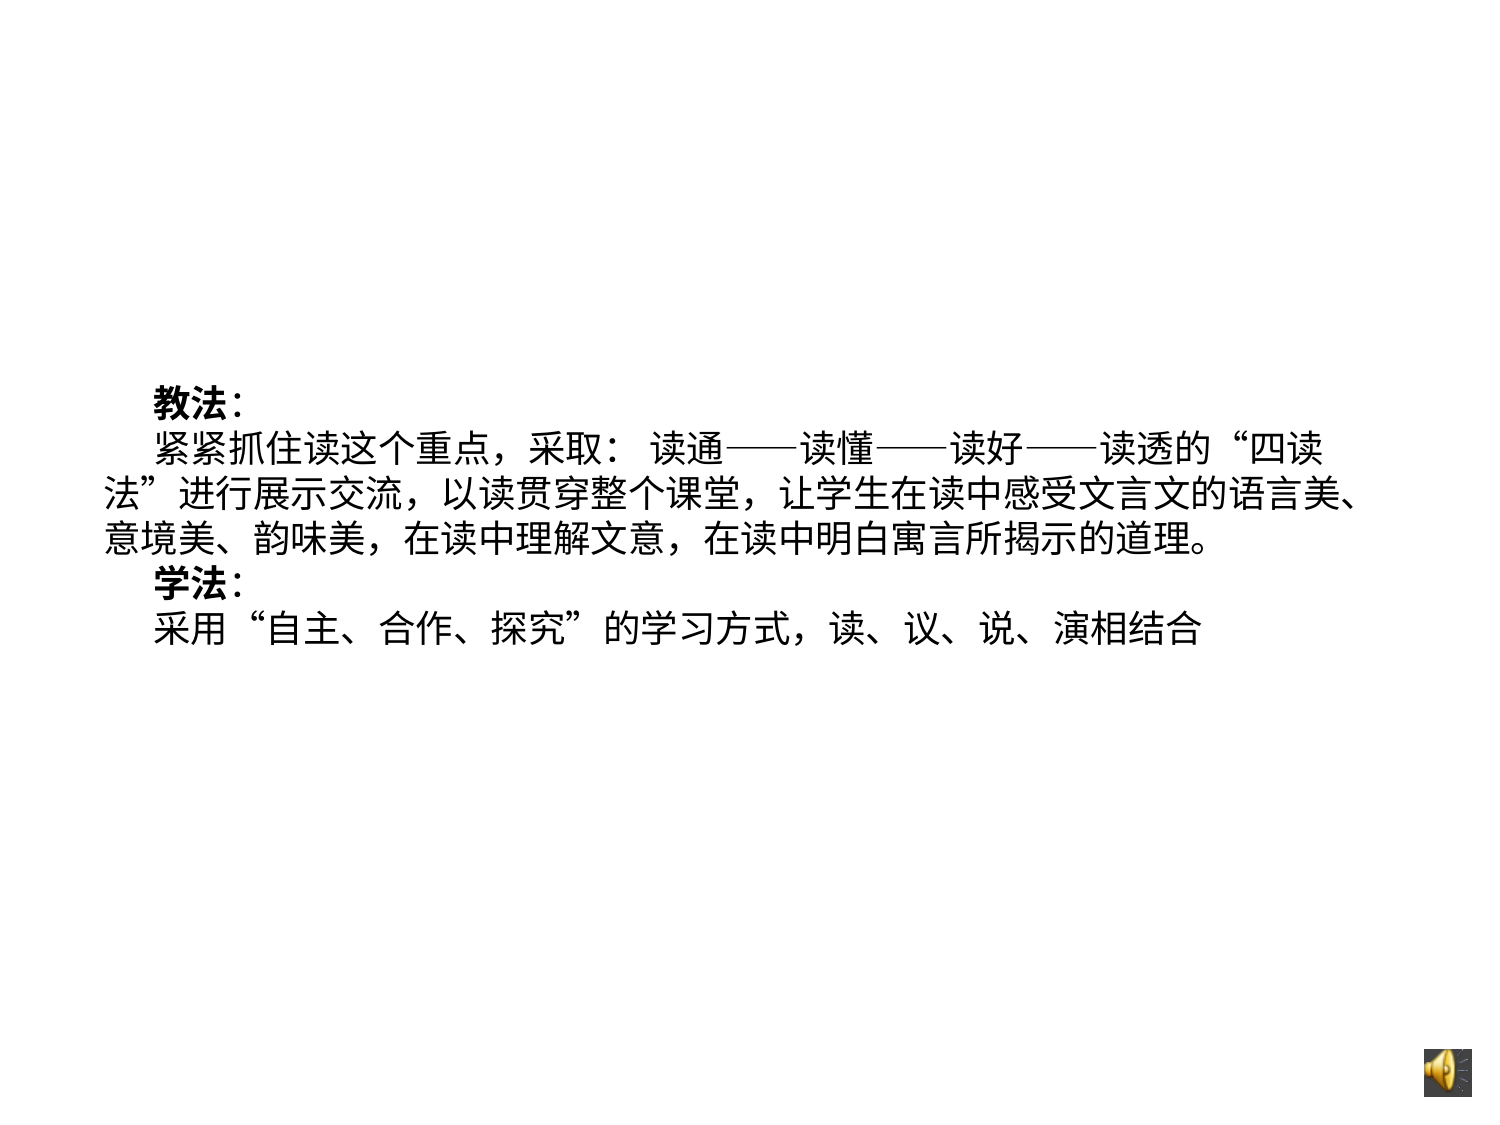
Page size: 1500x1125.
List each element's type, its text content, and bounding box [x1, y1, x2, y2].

picture [1422, 1047, 1474, 1099]
text_box 教法： 紧紧抓住读这个重点，采取： 读通——读懂——读好——读透的“四读法”进行展示交流，以读贯穿整个课堂，让学生在读中感受文言文的语言美、意境美、韵味美，在读中理解文意，在读中明白寓言所揭示的道理。 学法： 采用“自主、合作、探究”的学习方式，读、议、说、演相结合 [88, 373, 1388, 658]
